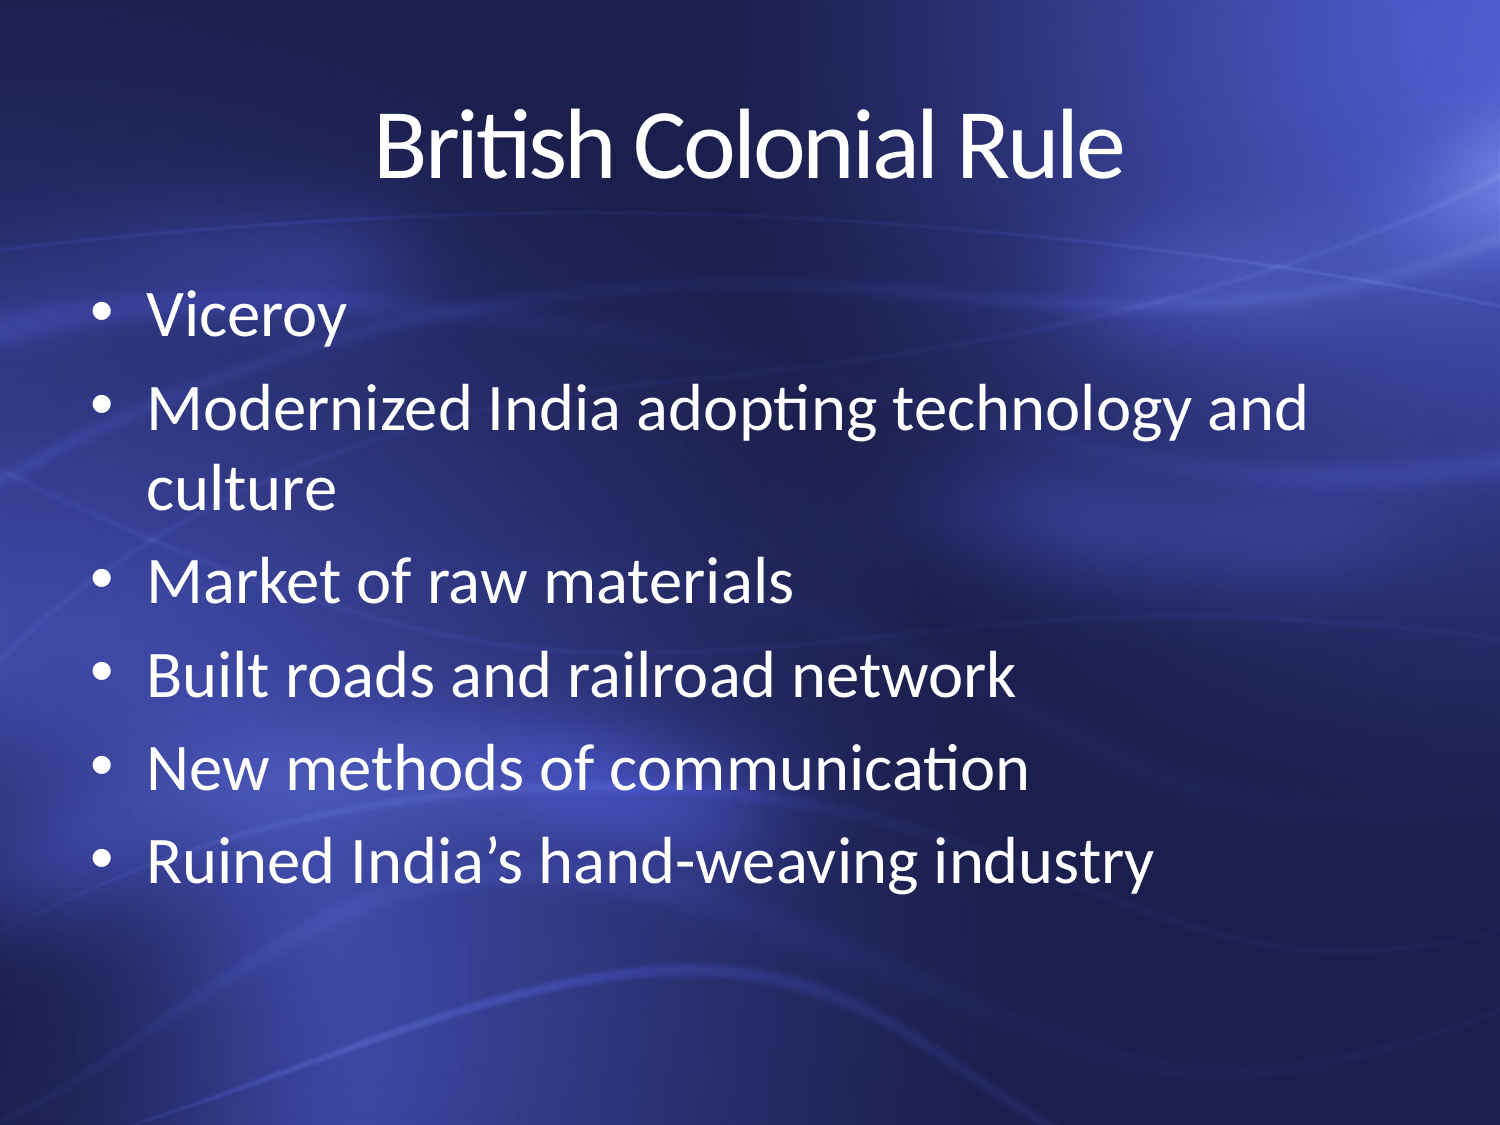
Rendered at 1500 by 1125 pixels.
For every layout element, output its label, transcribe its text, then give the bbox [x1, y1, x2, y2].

title British Colonial Rule [75, 45, 1425, 233]
picture [0, 0, 1500, 1125]
list Viceroy Modernized India adopting technology and culture Market of raw materials Built roads and railroad network New methods of communication Ruined India’s hand-weaving industry [75, 262, 1425, 1075]
